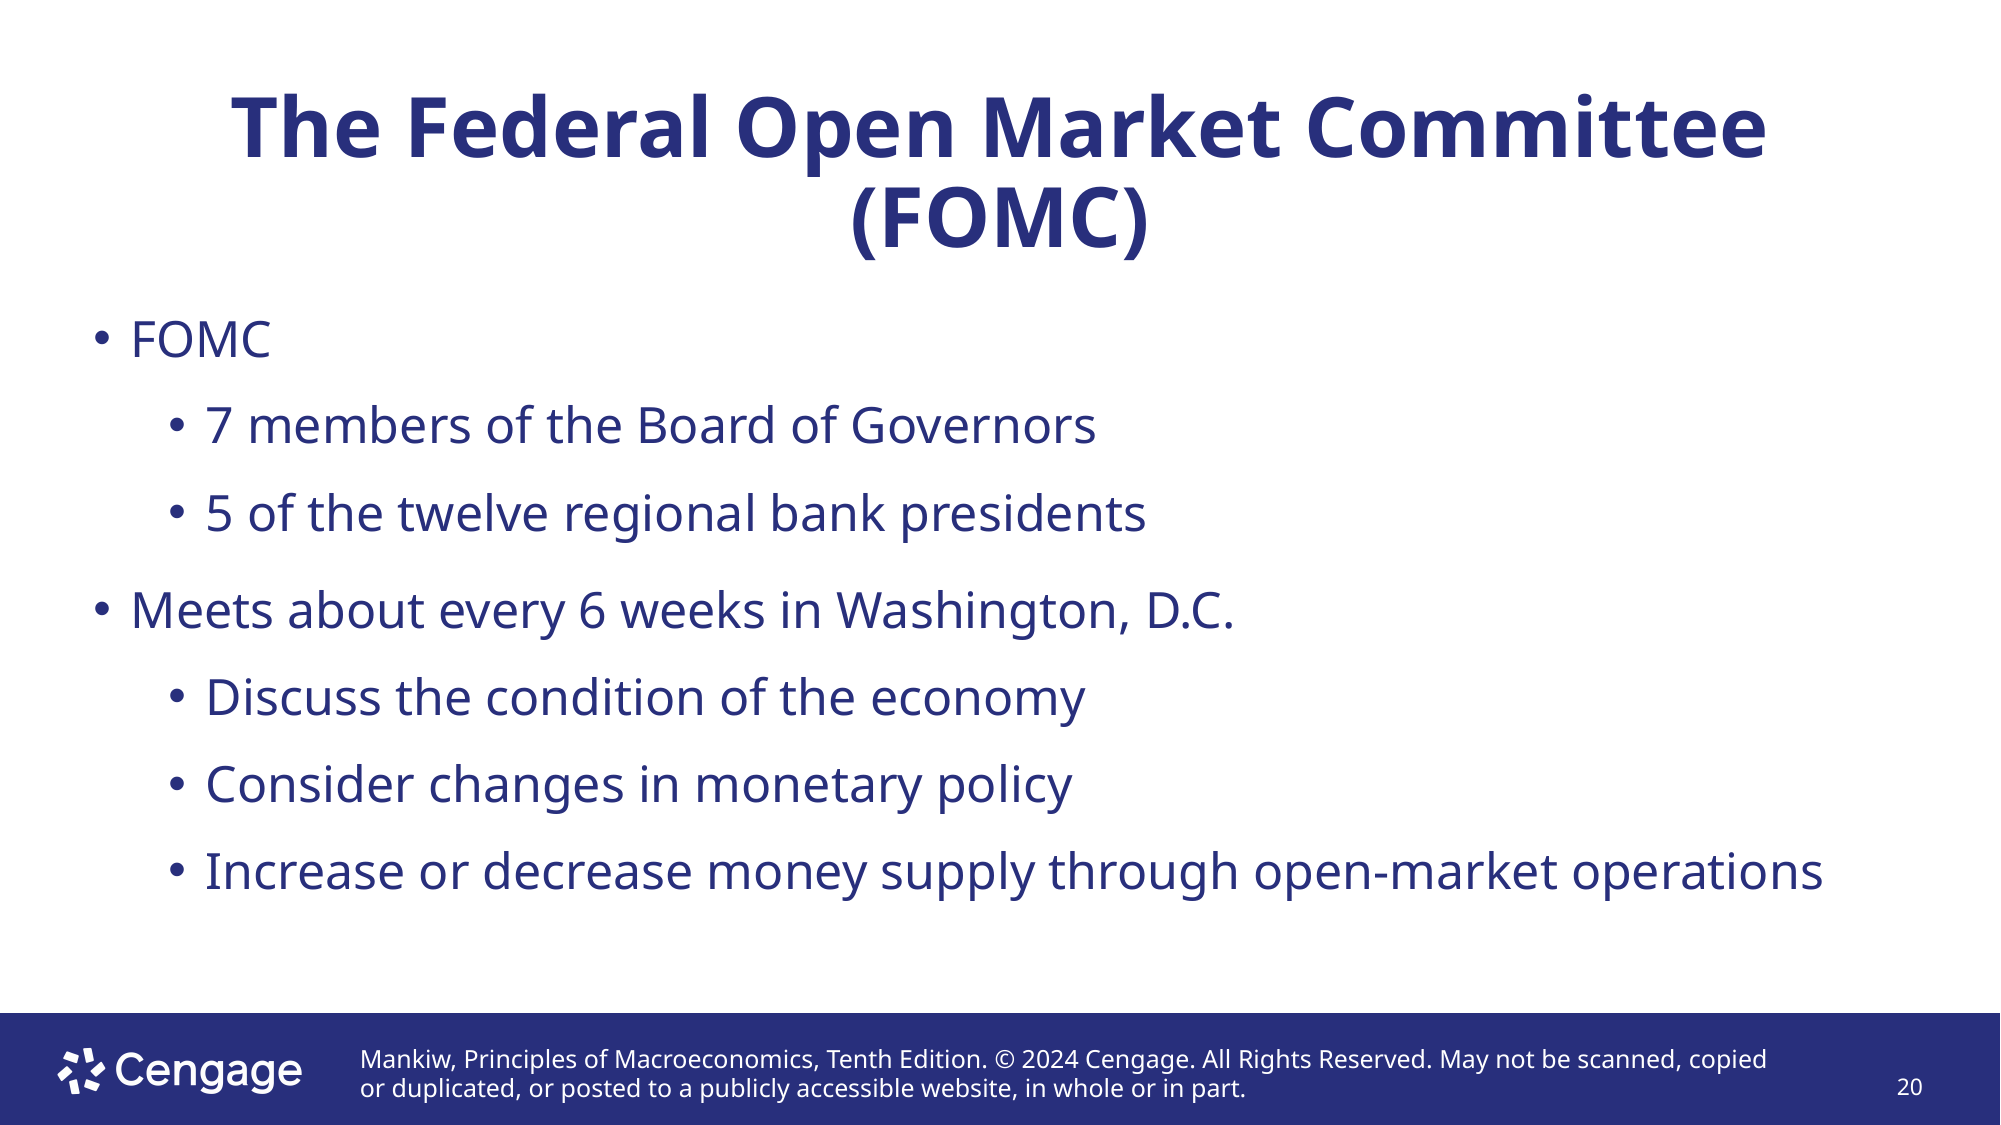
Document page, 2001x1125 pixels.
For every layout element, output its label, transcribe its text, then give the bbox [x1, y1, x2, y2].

list FOMC 7 members of the Board of Governors 5 of the twelve regional bank presidents Meets about every 6 weeks in Washington, D.C. Discuss the condition of the economy Consider changes in monetary policy Increase or decrease money supply through open-market operations [78, 299, 1923, 1014]
title The Federal Open Market Committee (FOMC) [78, 77, 1923, 278]
picture [30, 1020, 329, 1122]
